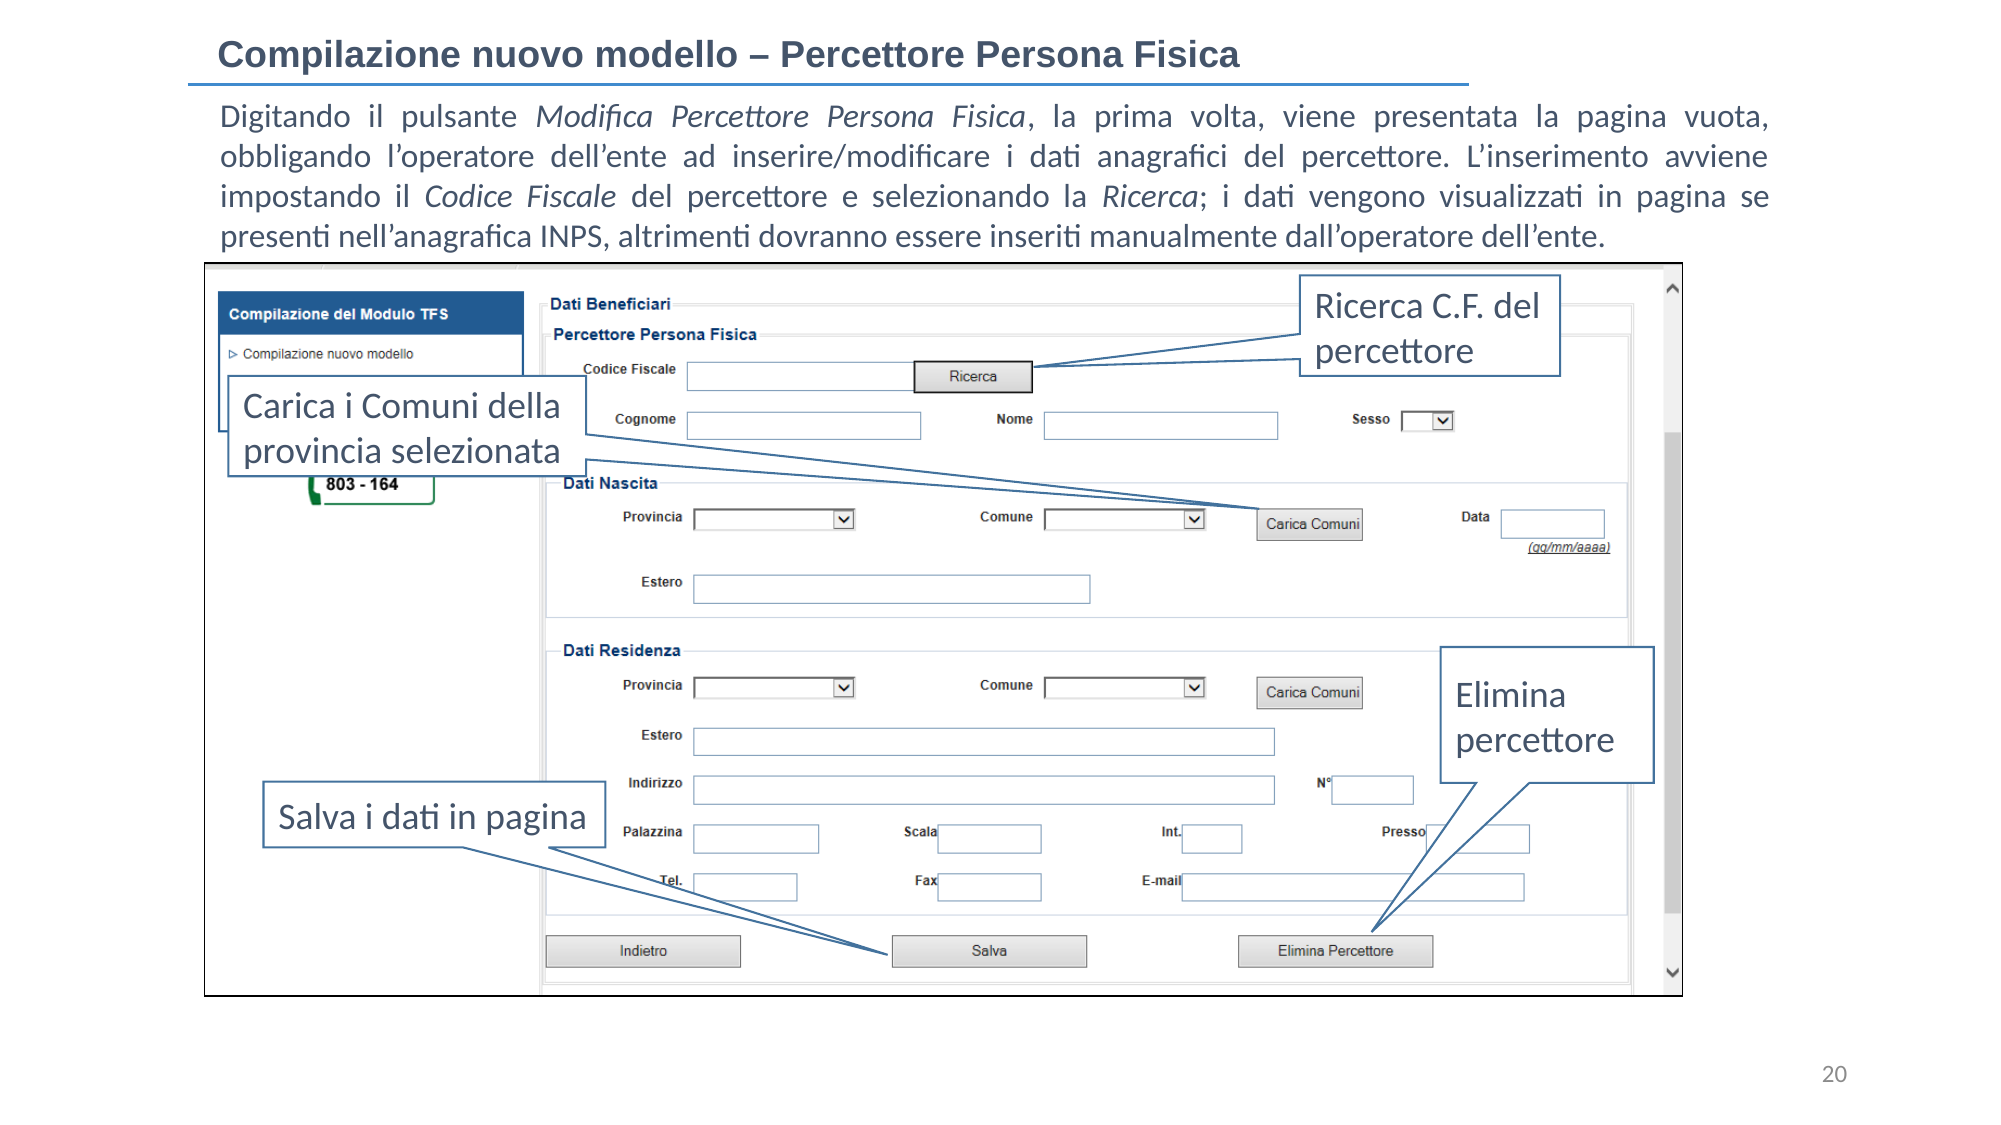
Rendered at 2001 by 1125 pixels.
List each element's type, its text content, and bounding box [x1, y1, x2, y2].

picture [205, 263, 1682, 996]
slide_number 20 [1412, 1042, 1863, 1103]
text_box Compilazione nuovo modello – Percettore Persona Fisica [202, 22, 1256, 83]
text_box Digitando il pulsante Modifica Percettore Persona Fisica, la prima volta, viene presentata la pagina vuota, obbligando l’operatore dell’ente ad inserire/modificare i dati anagrafici del percettore. L’inserimento avviene impostando il Codice Fiscale del percettore e selezionando la Ricerca; i dati vengono visualizzati in pagina se presenti nell’anagrafica INPS, altrimenti dovranno essere inseriti manualmente dall’operatore dell’ente. [205, 87, 1786, 262]
